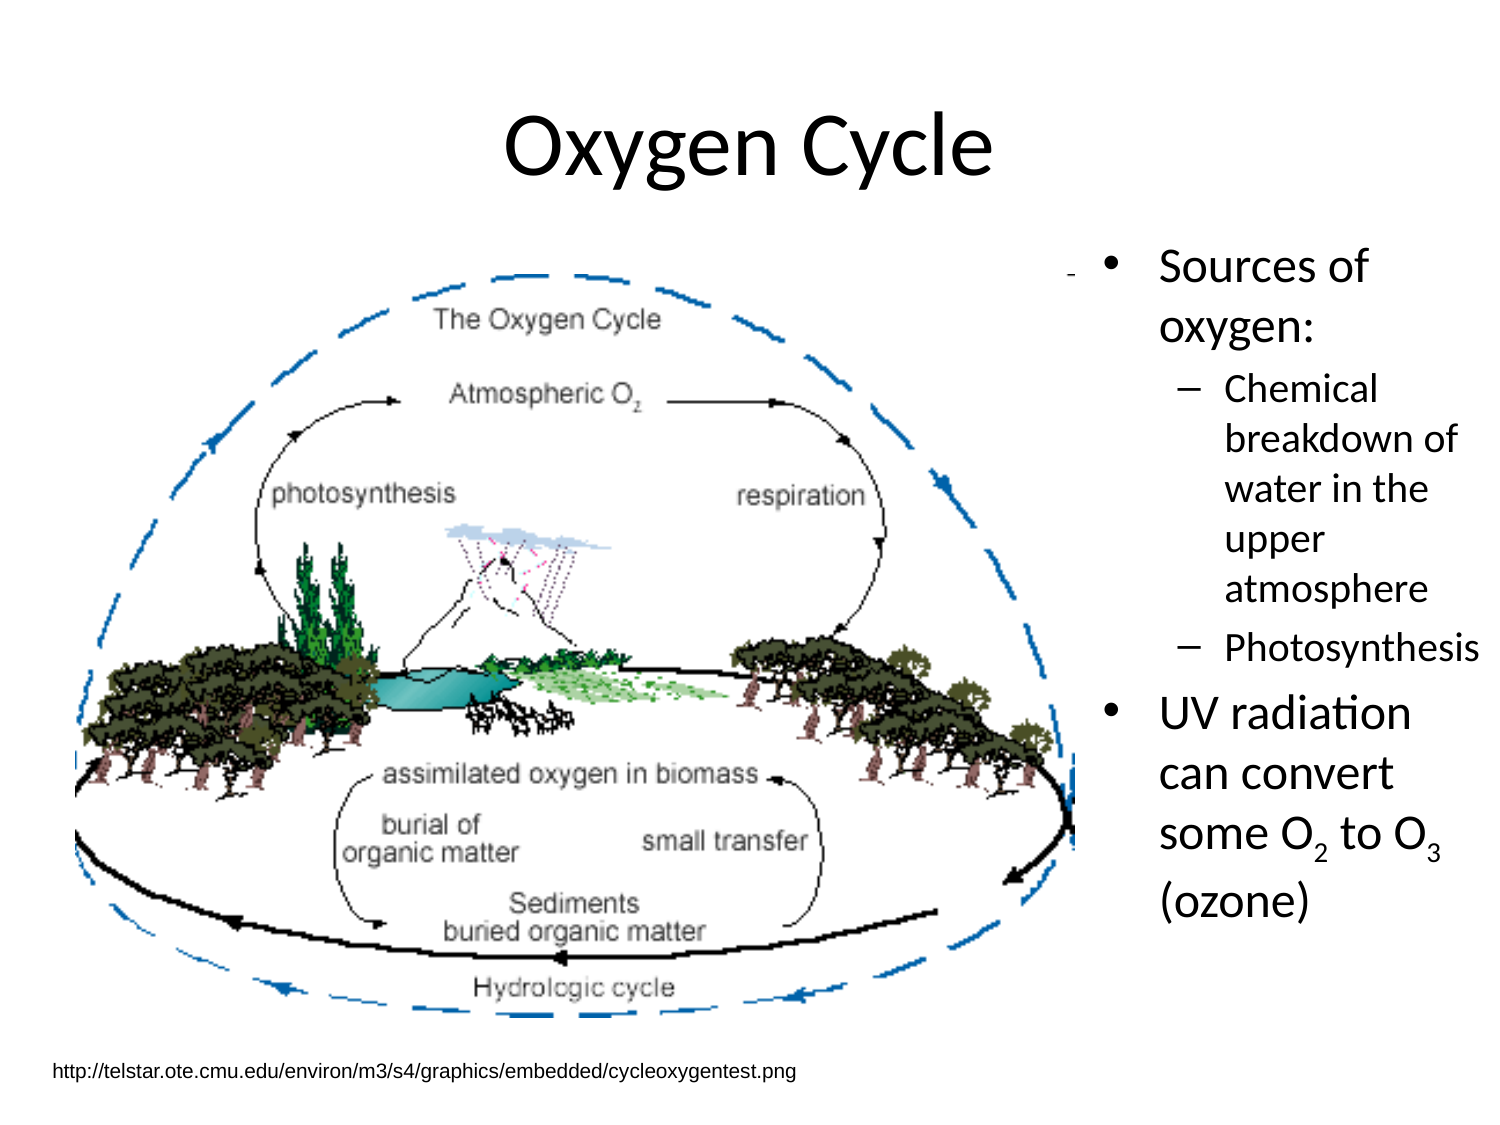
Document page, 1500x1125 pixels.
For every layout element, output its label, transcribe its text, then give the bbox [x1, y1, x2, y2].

title Oxygen Cycle [75, 45, 1425, 233]
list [74, 274, 1075, 1018]
text_box http://telstar.ote.cmu.edu/environ/m3/s4/graphics/embedded/cycleoxygentest.png [37, 1050, 812, 1090]
text_box Sources of oxygen: Chemical breakdown of water in the upper atmosphere Photosynthesis UV radiation can convert some O2 to O3 (ozone) [1087, 224, 1500, 1013]
